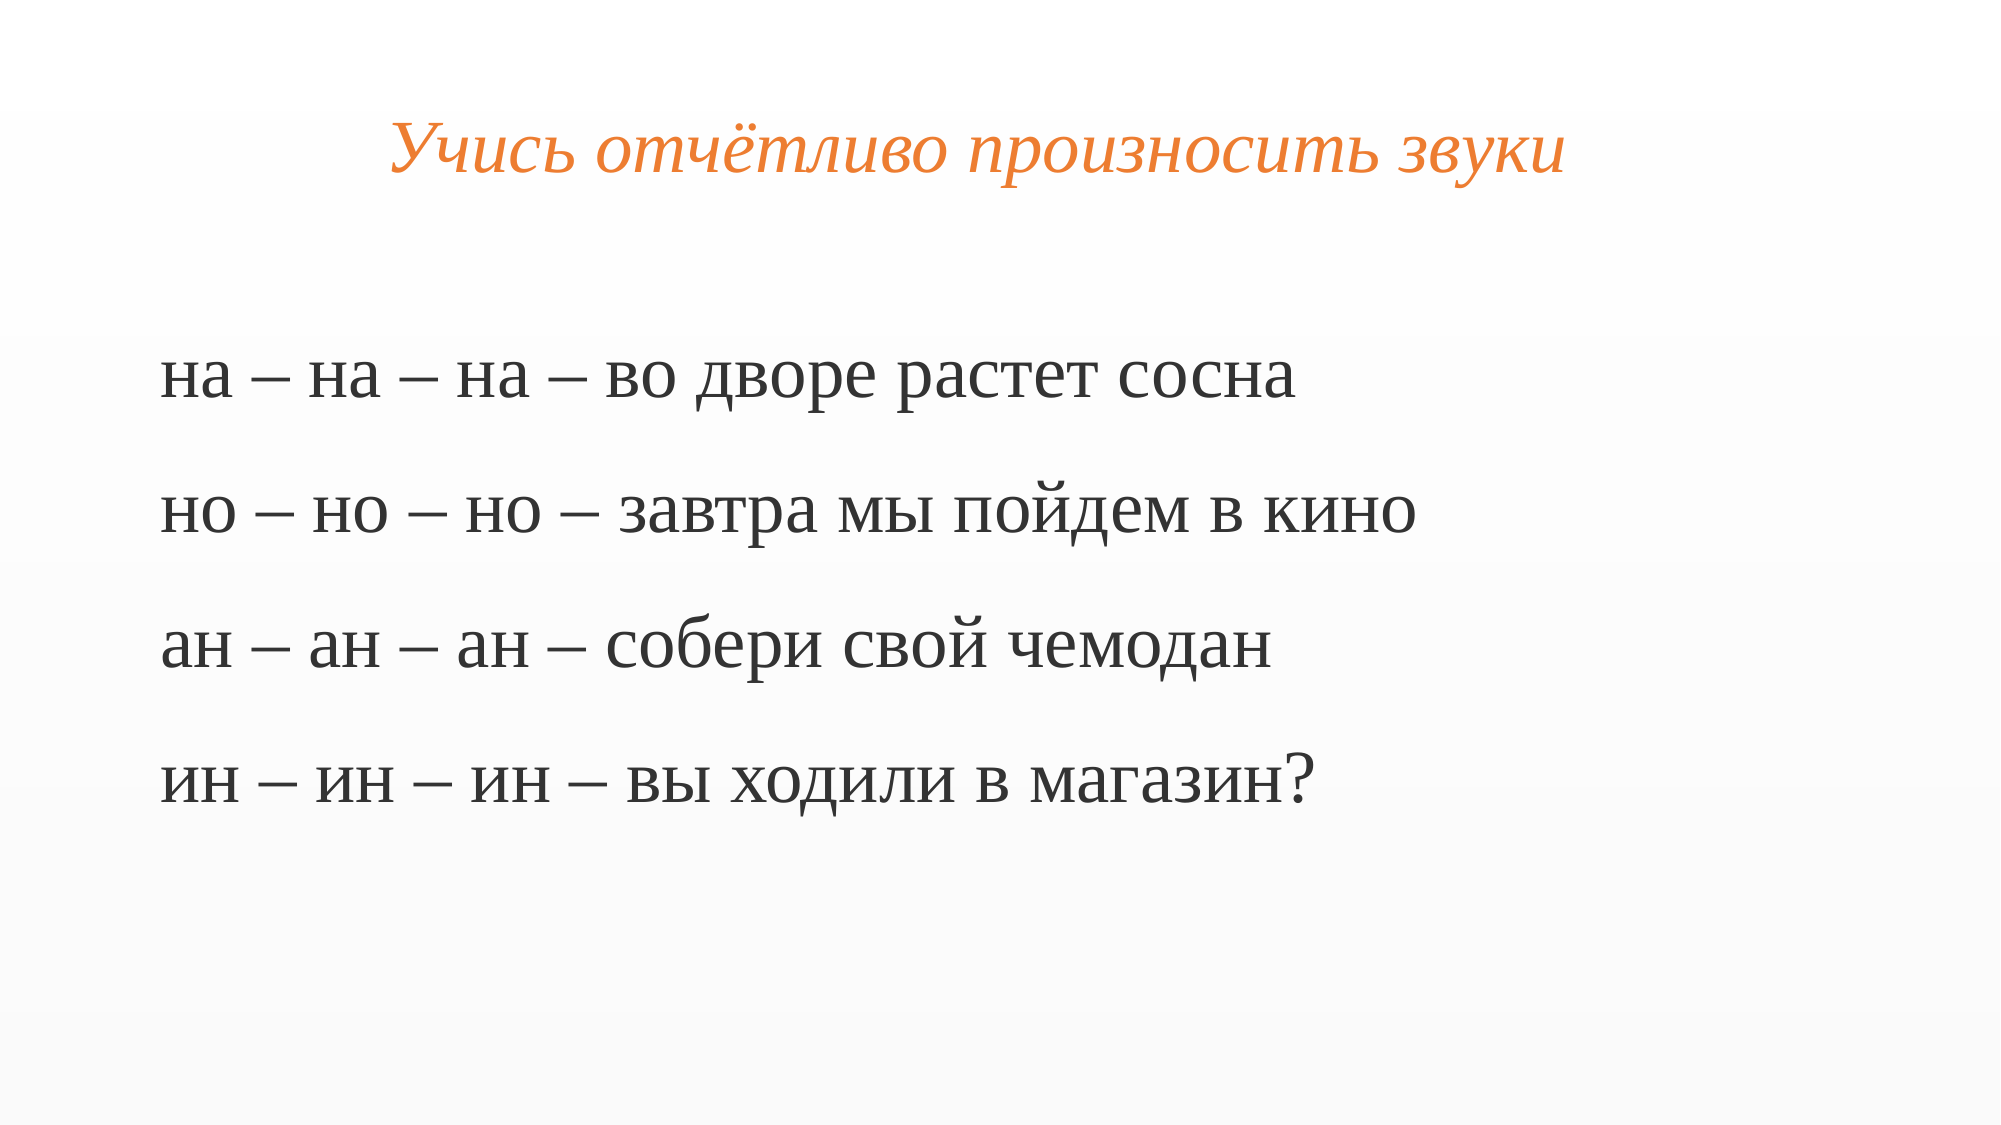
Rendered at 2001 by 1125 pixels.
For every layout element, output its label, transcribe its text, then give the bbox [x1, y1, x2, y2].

text_box Учись отчётливо произносить звуки на – на – на – во дворе растет сосна но – но – но – завтра мы пойдем в кино ан – ан – ан – собери свой чемодан ин – ин – ин – вы ходили в магазин? [145, 89, 1767, 825]
